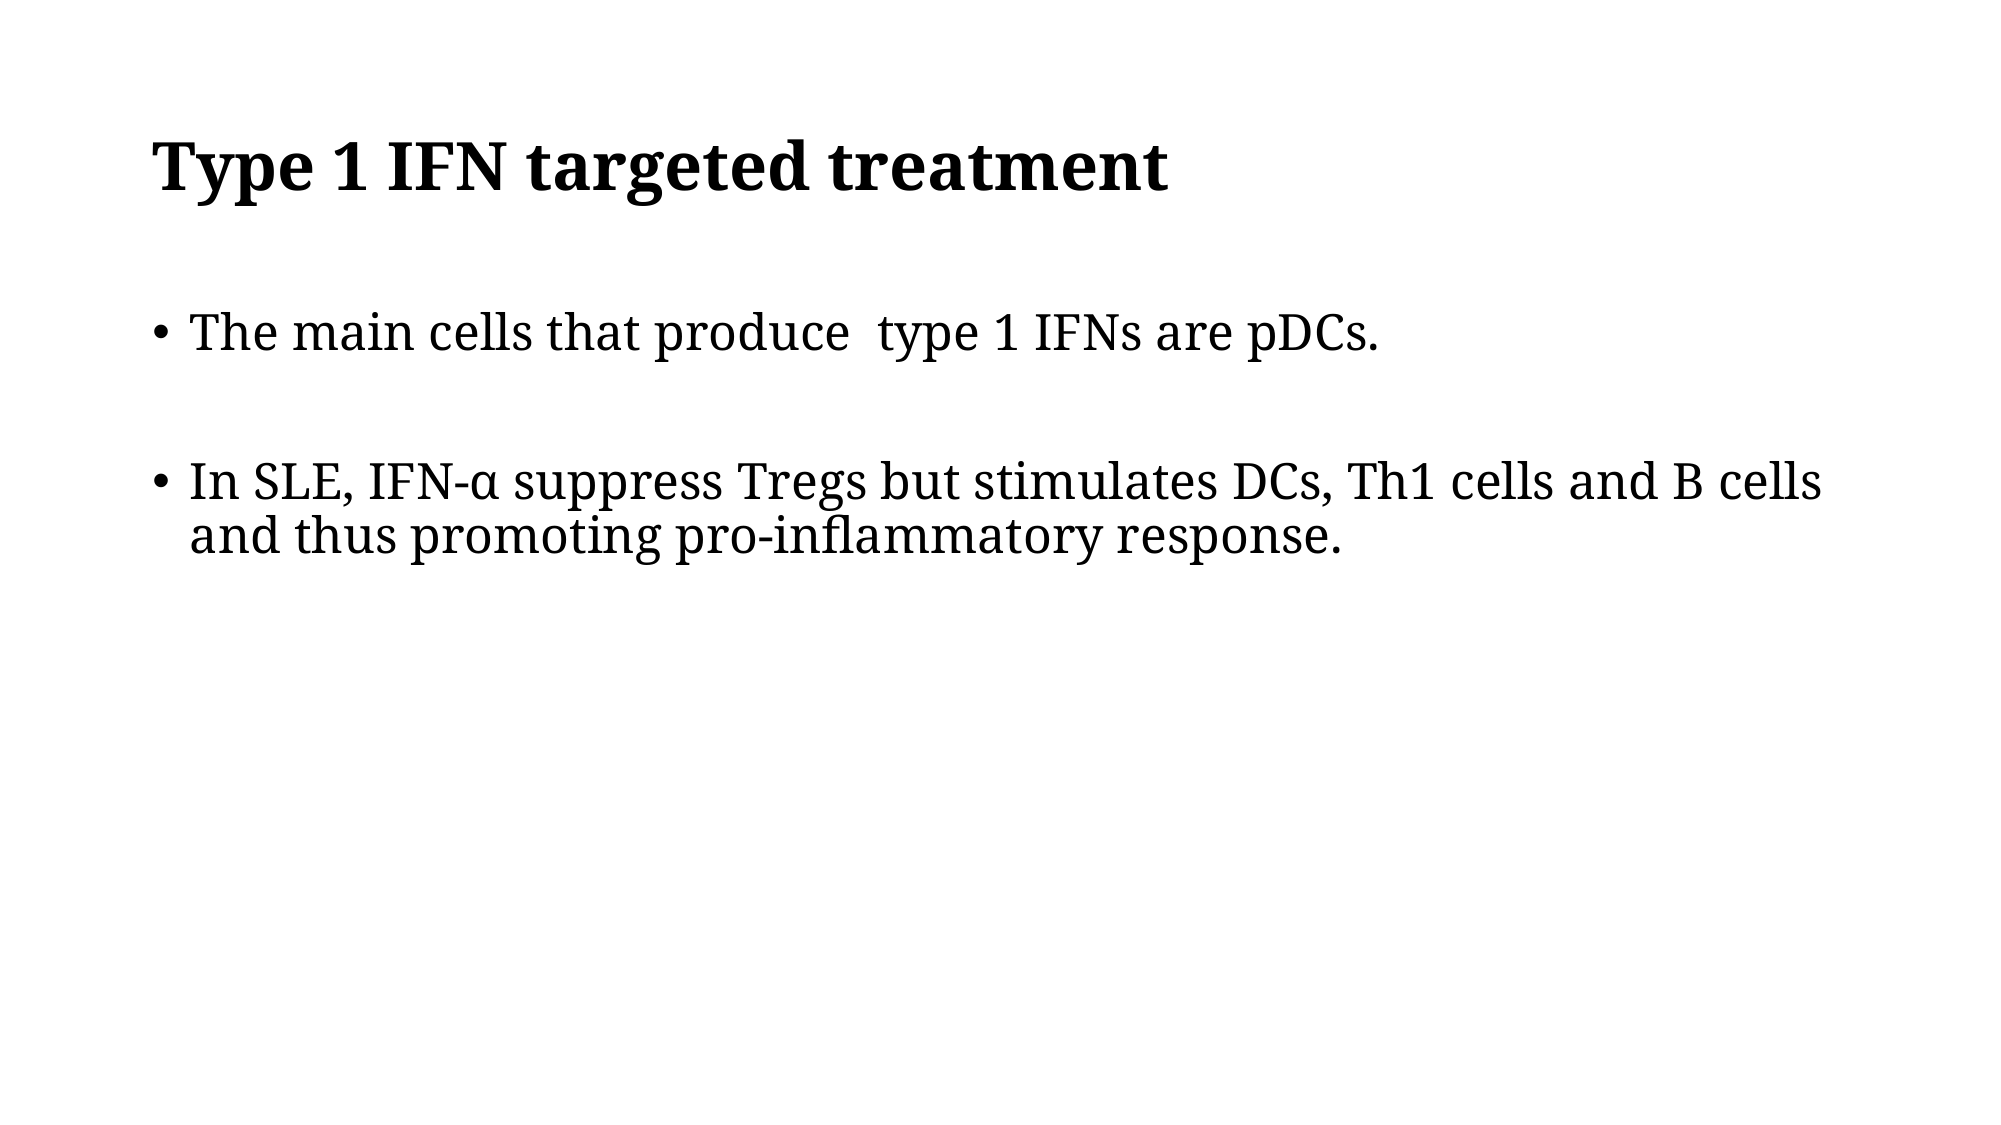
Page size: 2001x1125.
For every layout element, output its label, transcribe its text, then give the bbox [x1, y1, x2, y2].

list The main cells that produce type 1 IFNs are pDCs. In SLE, IFN-α suppress Tregs but stimulates DCs, Th1 cells and B cells and thus promoting pro-inflammatory response. [137, 299, 1863, 1014]
title Type 1 IFN targeted treatment [137, 59, 1863, 278]
